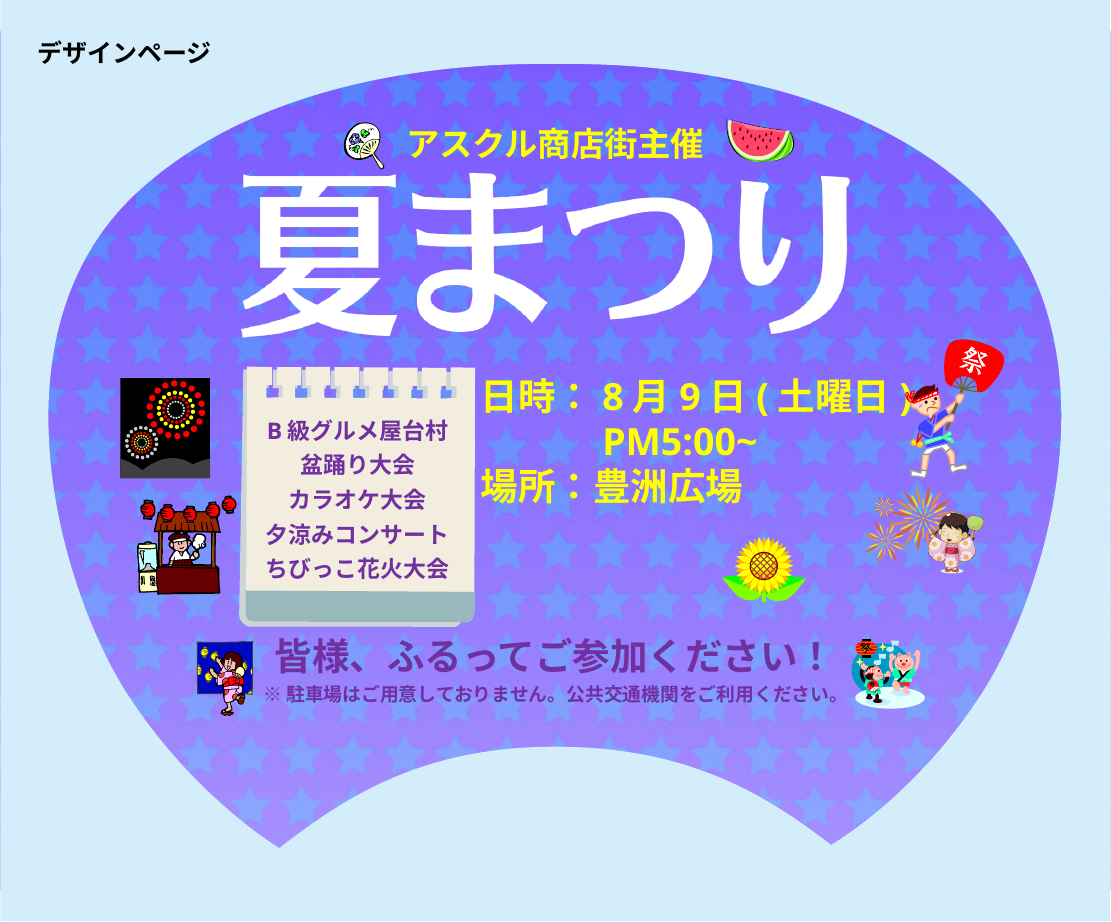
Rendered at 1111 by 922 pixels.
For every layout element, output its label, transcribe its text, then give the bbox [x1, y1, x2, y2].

text_box デザインページ [26, 32, 224, 74]
text_box 皆様、ふるってご参加ください！ [259, 625, 851, 686]
picture [49, 64, 1061, 847]
text_box アスクル商店街主催 [391, 115, 720, 163]
text_box ※駐車場はご用意しておりません。公共交通機関をご利用ください。 [258, 675, 847, 713]
text_box 日時：8月9日(土曜日) PM5:00~ 場所：豊洲広場 [504, 365, 900, 516]
